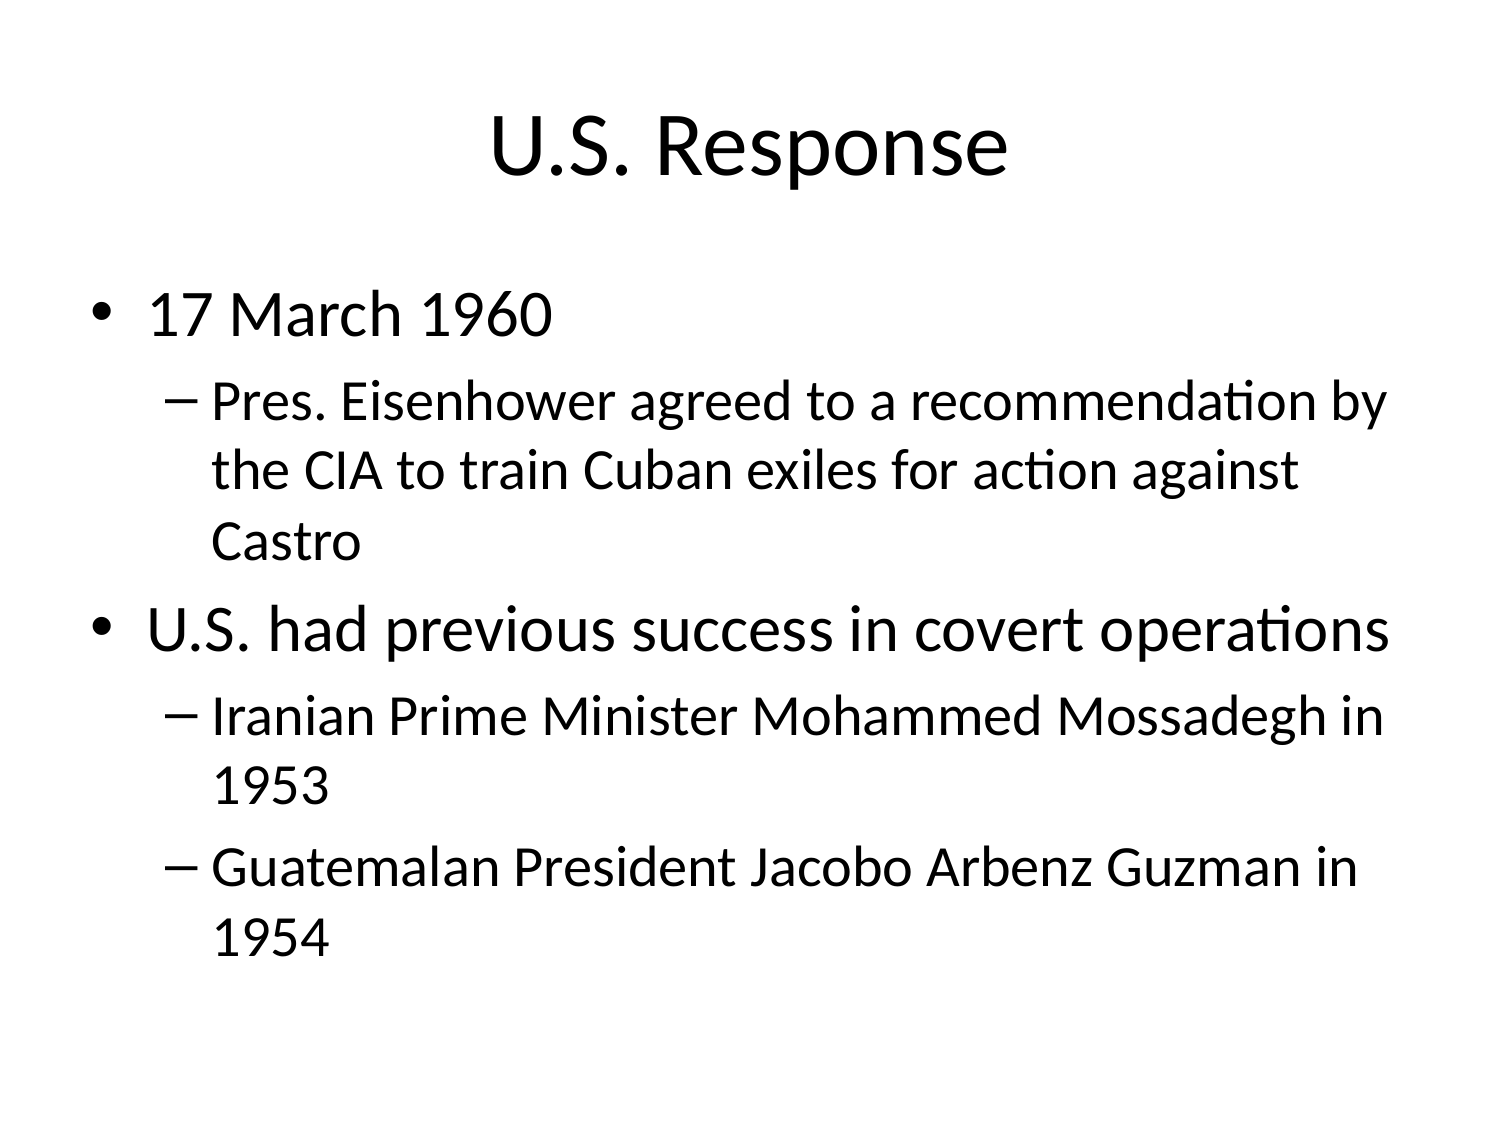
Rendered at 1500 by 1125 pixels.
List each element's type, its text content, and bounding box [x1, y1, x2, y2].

title U.S. Response [75, 45, 1425, 233]
list 17 March 1960 Pres. Eisenhower agreed to a recommendation by the CIA to train Cuban exiles for action against Castro U.S. had previous success in covert operations Iranian Prime Minister Mohammed Mossadegh in 1953 Guatemalan President Jacobo Arbenz Guzman in 1954 [75, 262, 1425, 1005]
